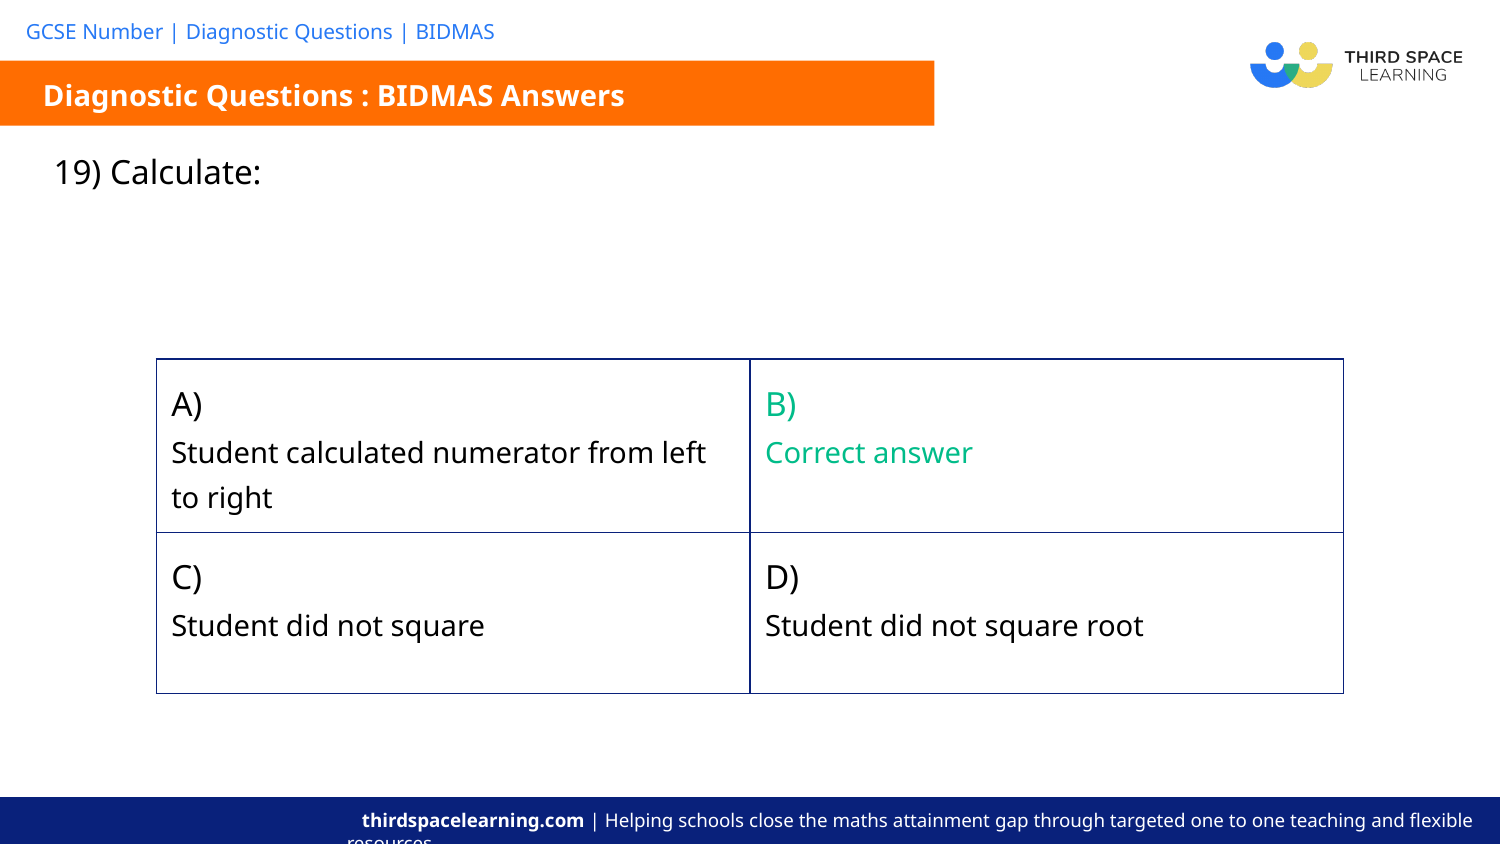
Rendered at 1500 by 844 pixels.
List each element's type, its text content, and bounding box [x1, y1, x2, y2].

text_box Diagnostic Questions : BIDMAS Answers [27, 61, 818, 127]
picture [1250, 33, 1465, 99]
